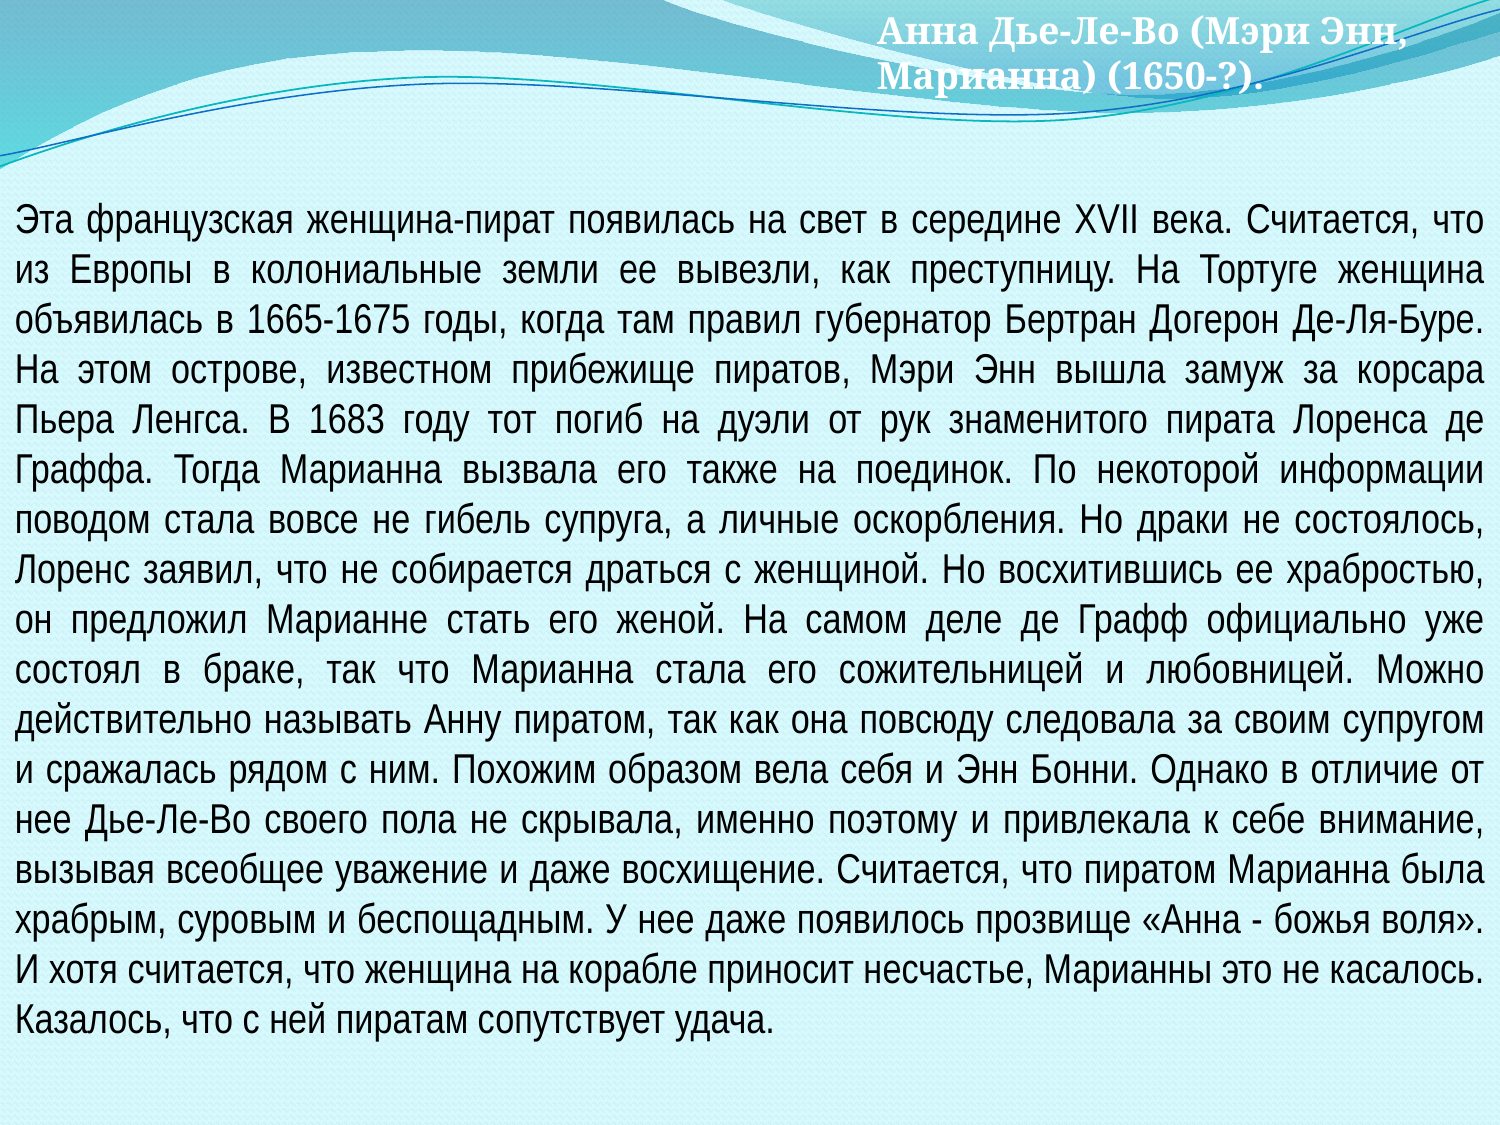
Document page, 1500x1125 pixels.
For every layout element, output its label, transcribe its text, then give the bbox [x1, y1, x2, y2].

text_box Анна Дье-Ле-Во (Мэри Энн, Марианна) (1650-?). [862, 0, 1500, 105]
text_box Эта французская женщина-пират появилась на свет в середине XVII века. Считается, что из Европы в колониальные земли ее вывезли, как преступницу. На Тортуге женщина объявилась в 1665-1675 годы, когда там правил губернатор Бертран Догерон Де-Ля-Буре. На этом острове, известном прибежище пиратов, Мэри Энн вышла замуж за корсара Пьера Ленгса. В 1683 году тот погиб на дуэли от рук знаменитого пирата Лоренса де Граффа. Тогда Марианна вызвала его также на поединок. По некоторой информации поводом стала вовсе не гибель супруга, а личные оскорбления. Но драки не состоялось, Лоренс заявил, что не собирается драться с женщиной. Но восхитившись ее храбростью, он предложил Марианне стать его женой. На самом деле де Графф официально уже состоял в браке, так что Марианна стала его сожительницей и любовницей. Можно действительно называть Анну пиратом, так как она повсюду следовала за своим супругом и сражалась рядом с ним. Похожим образом вела себя и Энн Бонни. Однако в отличие от нее Дье-Ле-Во своего пола не скрывала, именно поэтому и привлекала к себе внимание, вызывая всеобщее уважение и даже восхищение. Считается, что пиратом Марианна была храбрым, суровым и беспощадным. У нее даже появилось прозвище «Анна - божья воля». И хотя считается, что женщина на корабле приносит несчастье, Марианны это не касалось. Казалось, что с ней пиратам сопутствует удача. [0, 184, 1500, 1095]
